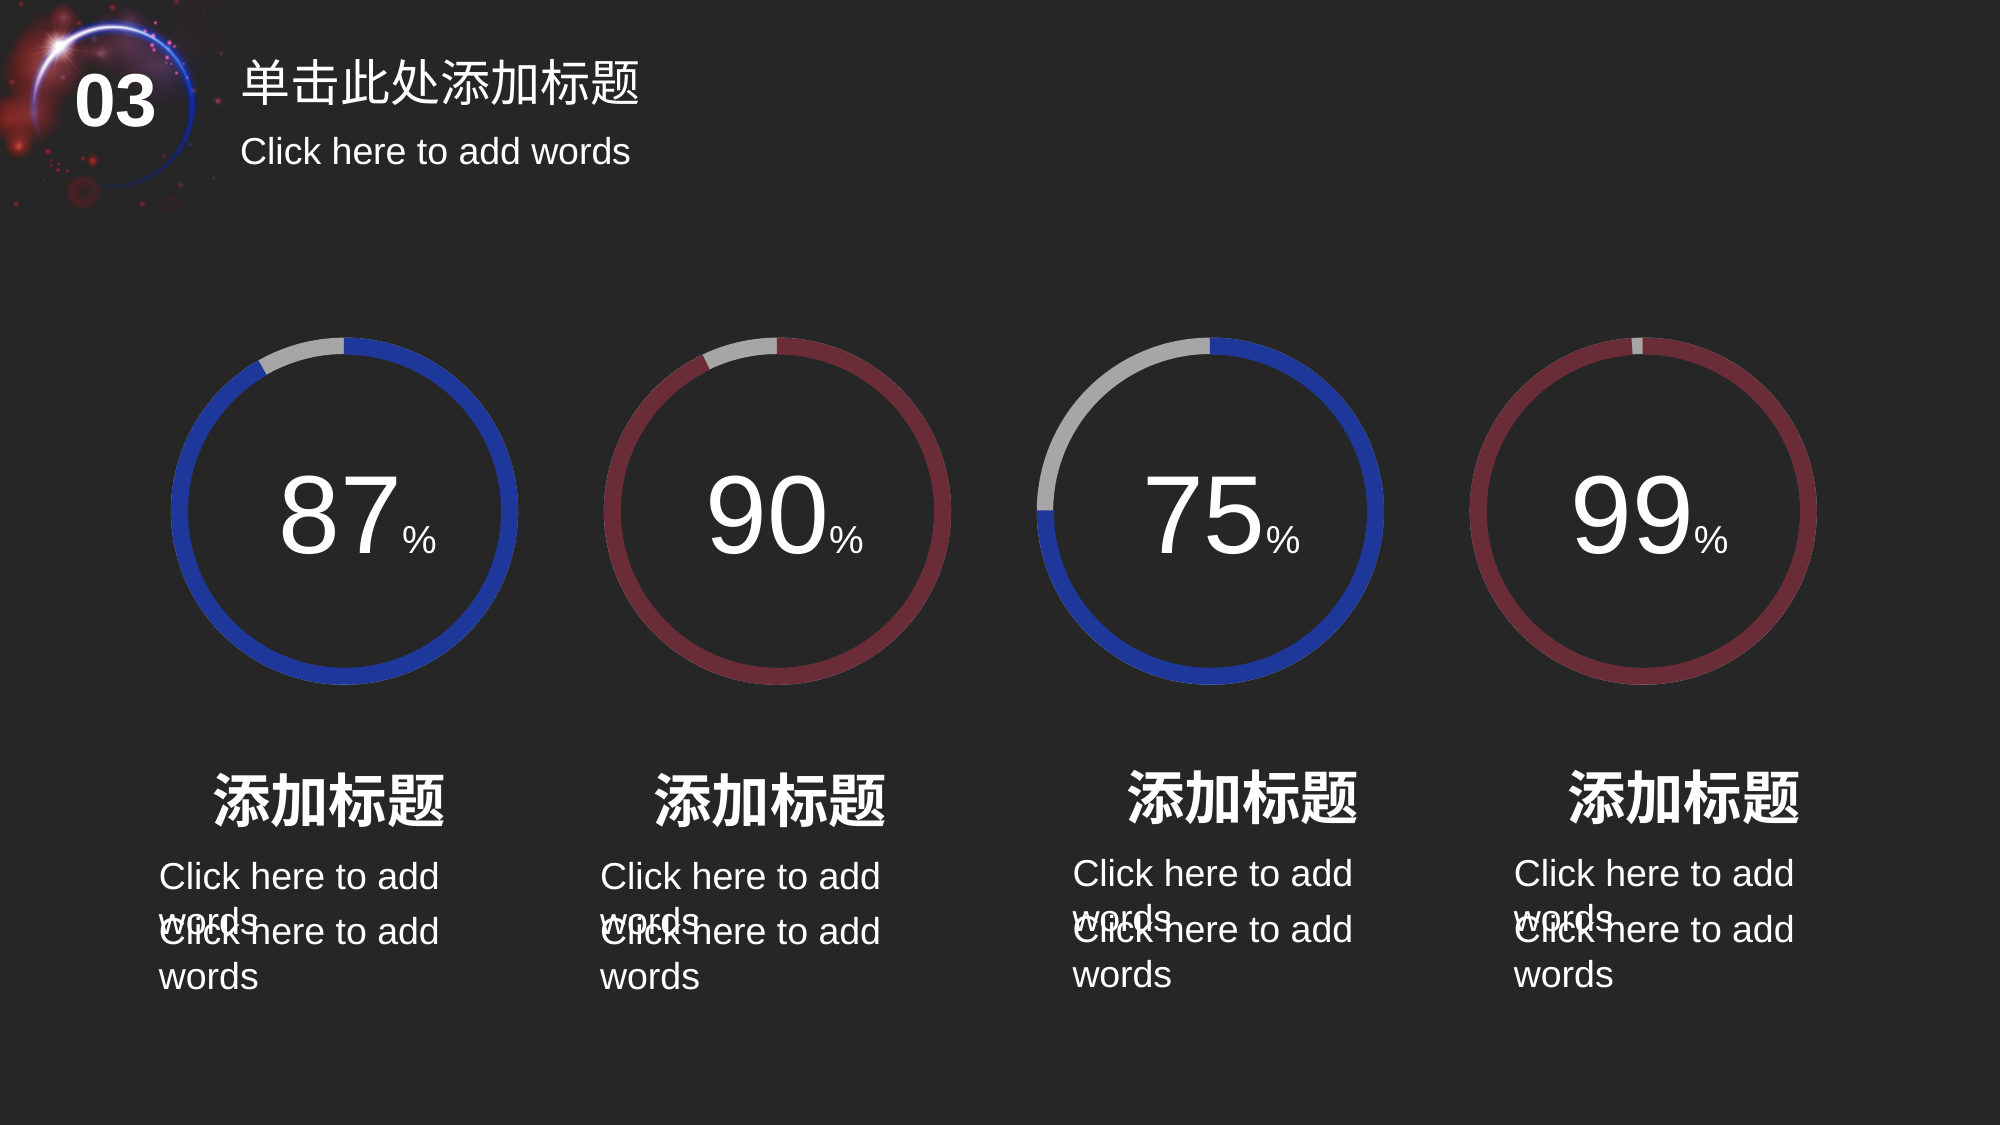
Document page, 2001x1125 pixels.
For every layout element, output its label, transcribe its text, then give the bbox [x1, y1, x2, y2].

picture [0, 0, 226, 213]
text_box [170, 337, 519, 686]
text_box 87% [246, 432, 470, 586]
text_box Click here to add words [226, 119, 821, 180]
text_box 99% [1544, 432, 1754, 586]
text_box [1036, 337, 1209, 509]
text_box 添加标题 [1552, 753, 1996, 839]
text_box Click here to add words [585, 899, 998, 1005]
text_box [1036, 337, 1385, 686]
text_box 添加标题 [638, 756, 1082, 842]
text_box 添加标题 [197, 756, 638, 842]
text_box Click here to add words [144, 844, 556, 899]
text_box Click here to add words [1057, 897, 1470, 1002]
text_box [703, 337, 776, 370]
text_box Click here to add words [1499, 841, 1911, 897]
text_box 75% [1111, 432, 1331, 586]
text_box Click here to add words [1057, 841, 1470, 897]
text_box [1469, 337, 1818, 686]
text_box [1632, 337, 1642, 355]
text_box 90% [679, 432, 891, 586]
text_box 添加标题 [1111, 753, 1552, 839]
text_box [603, 337, 952, 686]
text_box Click here to add words [1499, 897, 1911, 1002]
text_box Click here to add words [585, 844, 998, 899]
text_box 单击此处添加标题 [226, 43, 725, 119]
text_box Click here to add words [144, 899, 556, 1005]
text_box [259, 337, 343, 375]
